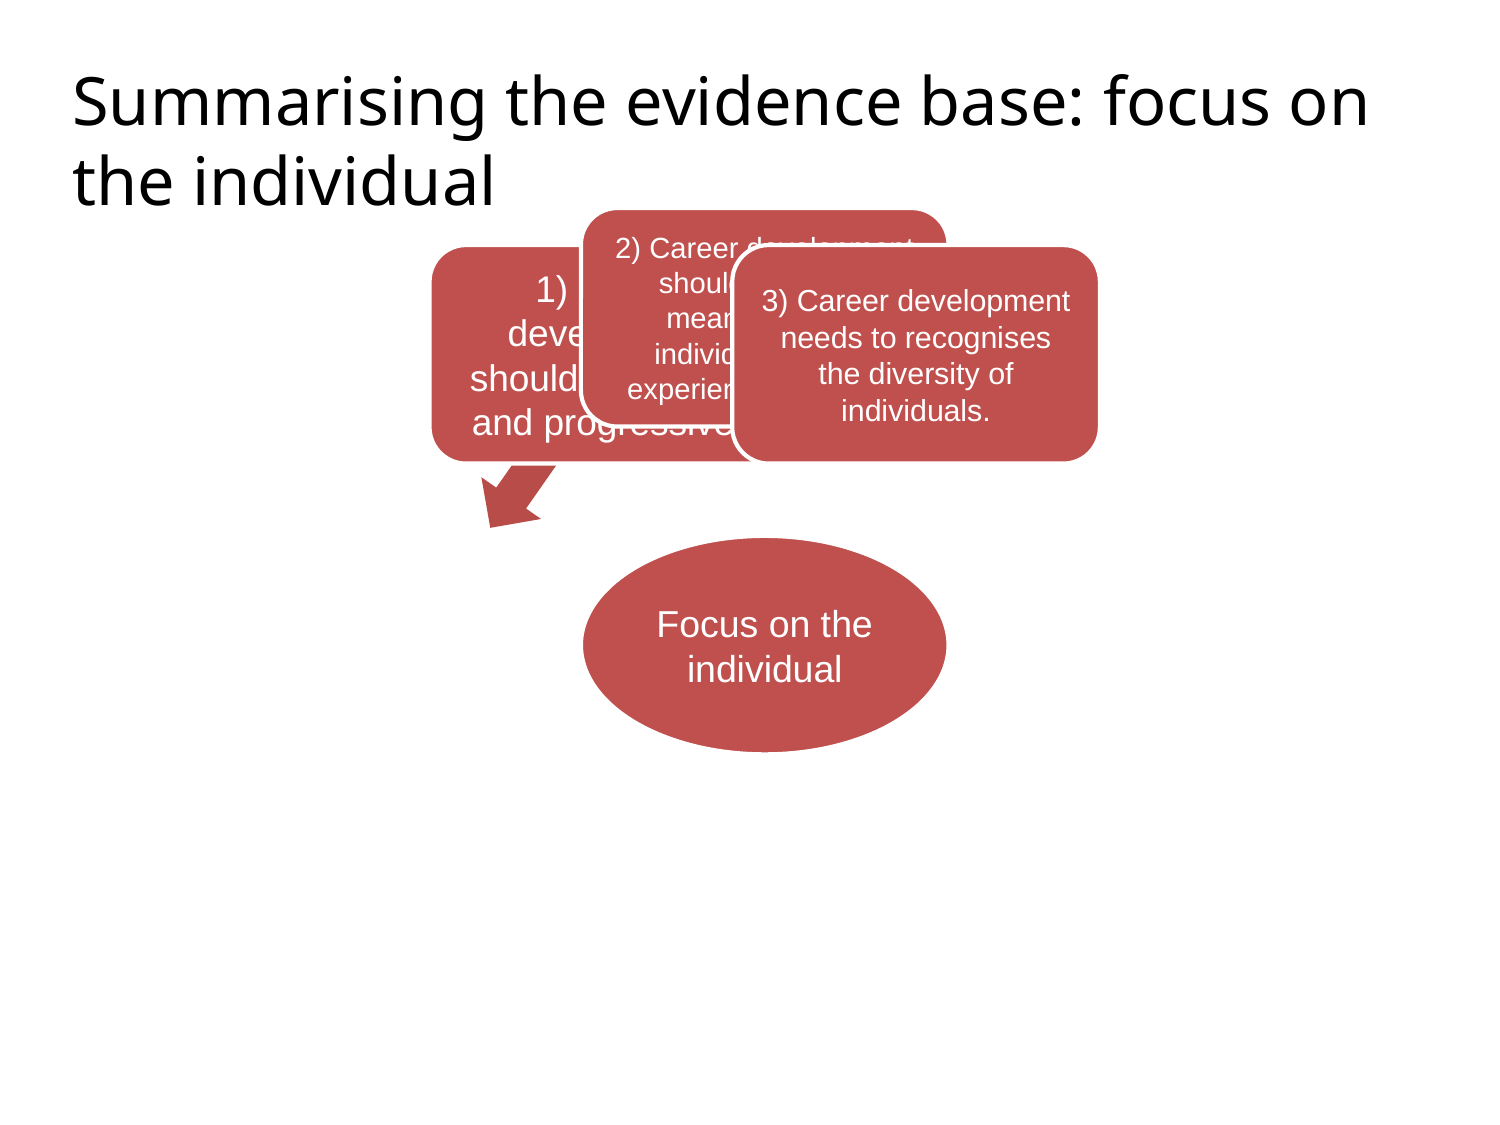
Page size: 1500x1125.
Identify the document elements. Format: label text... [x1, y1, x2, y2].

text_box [29, 207, 1500, 1083]
title Summarising the evidence base: focus on the individual [57, 45, 1425, 206]
